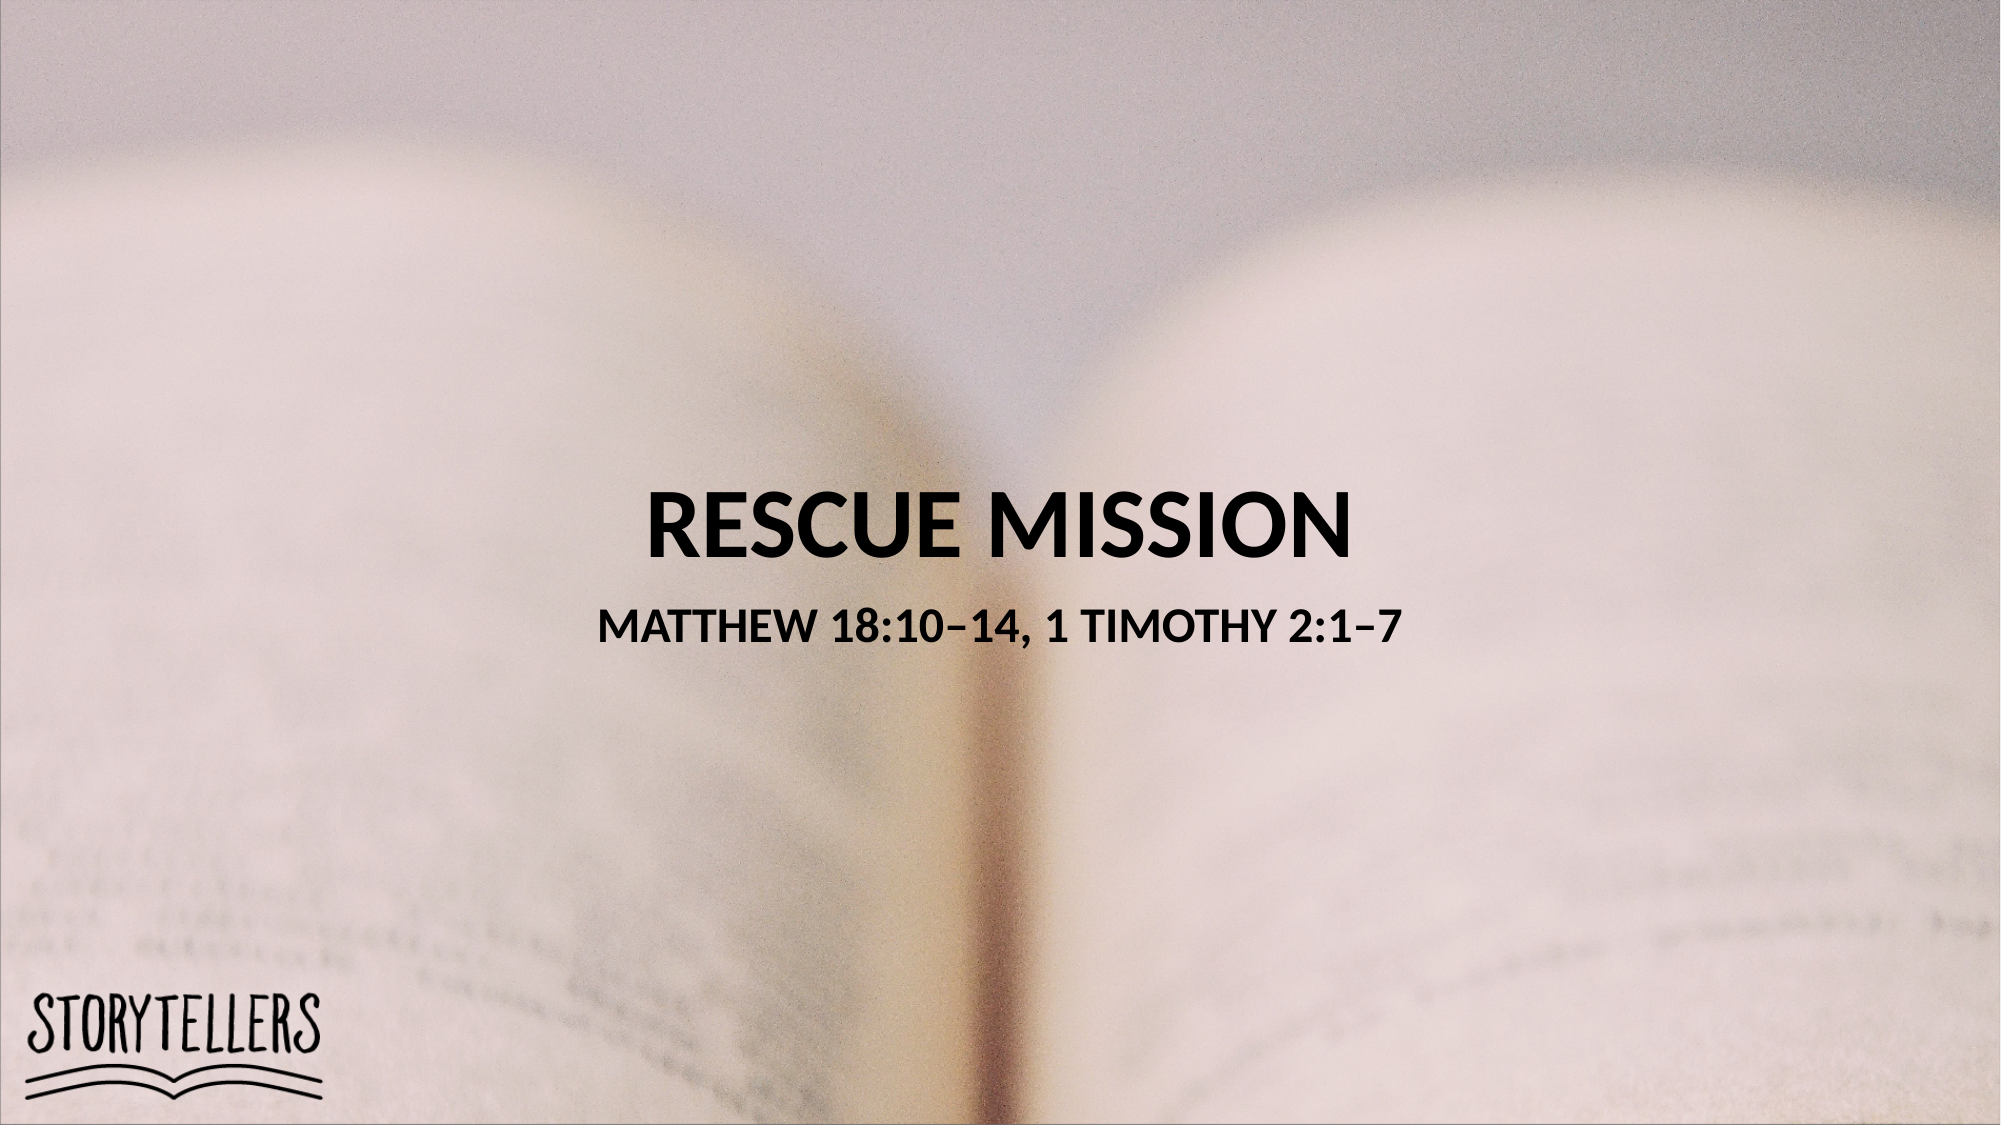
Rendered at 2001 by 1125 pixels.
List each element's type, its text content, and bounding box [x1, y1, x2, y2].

list RESCUE MISSION MATTHEW 18:10–14, 1 TIMOTHY 2:1–7 [137, 205, 1863, 920]
picture [0, 0, 2001, 1125]
